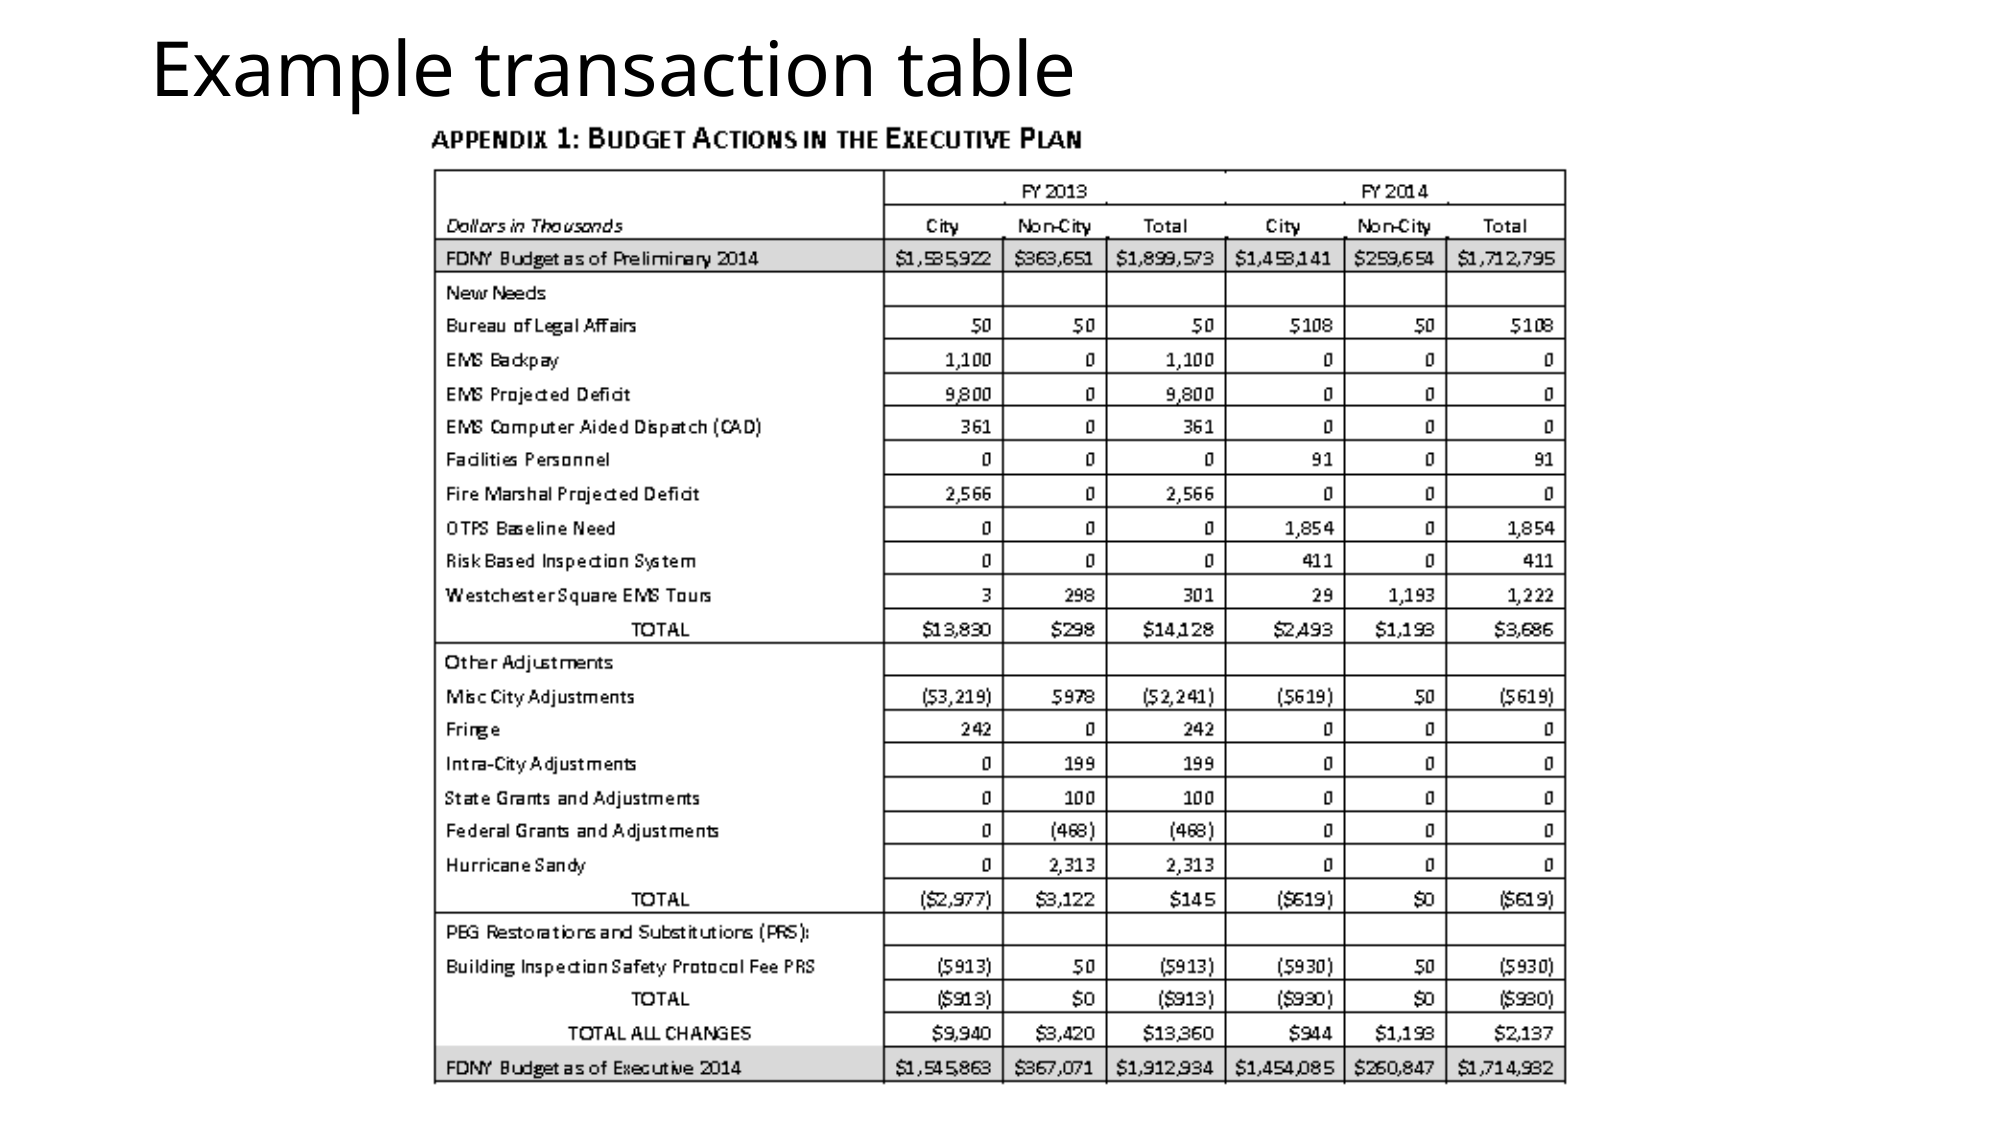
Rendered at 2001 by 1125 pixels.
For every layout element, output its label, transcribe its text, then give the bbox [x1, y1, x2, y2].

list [421, 120, 1580, 1092]
title Example transaction table [135, 23, 1779, 121]
